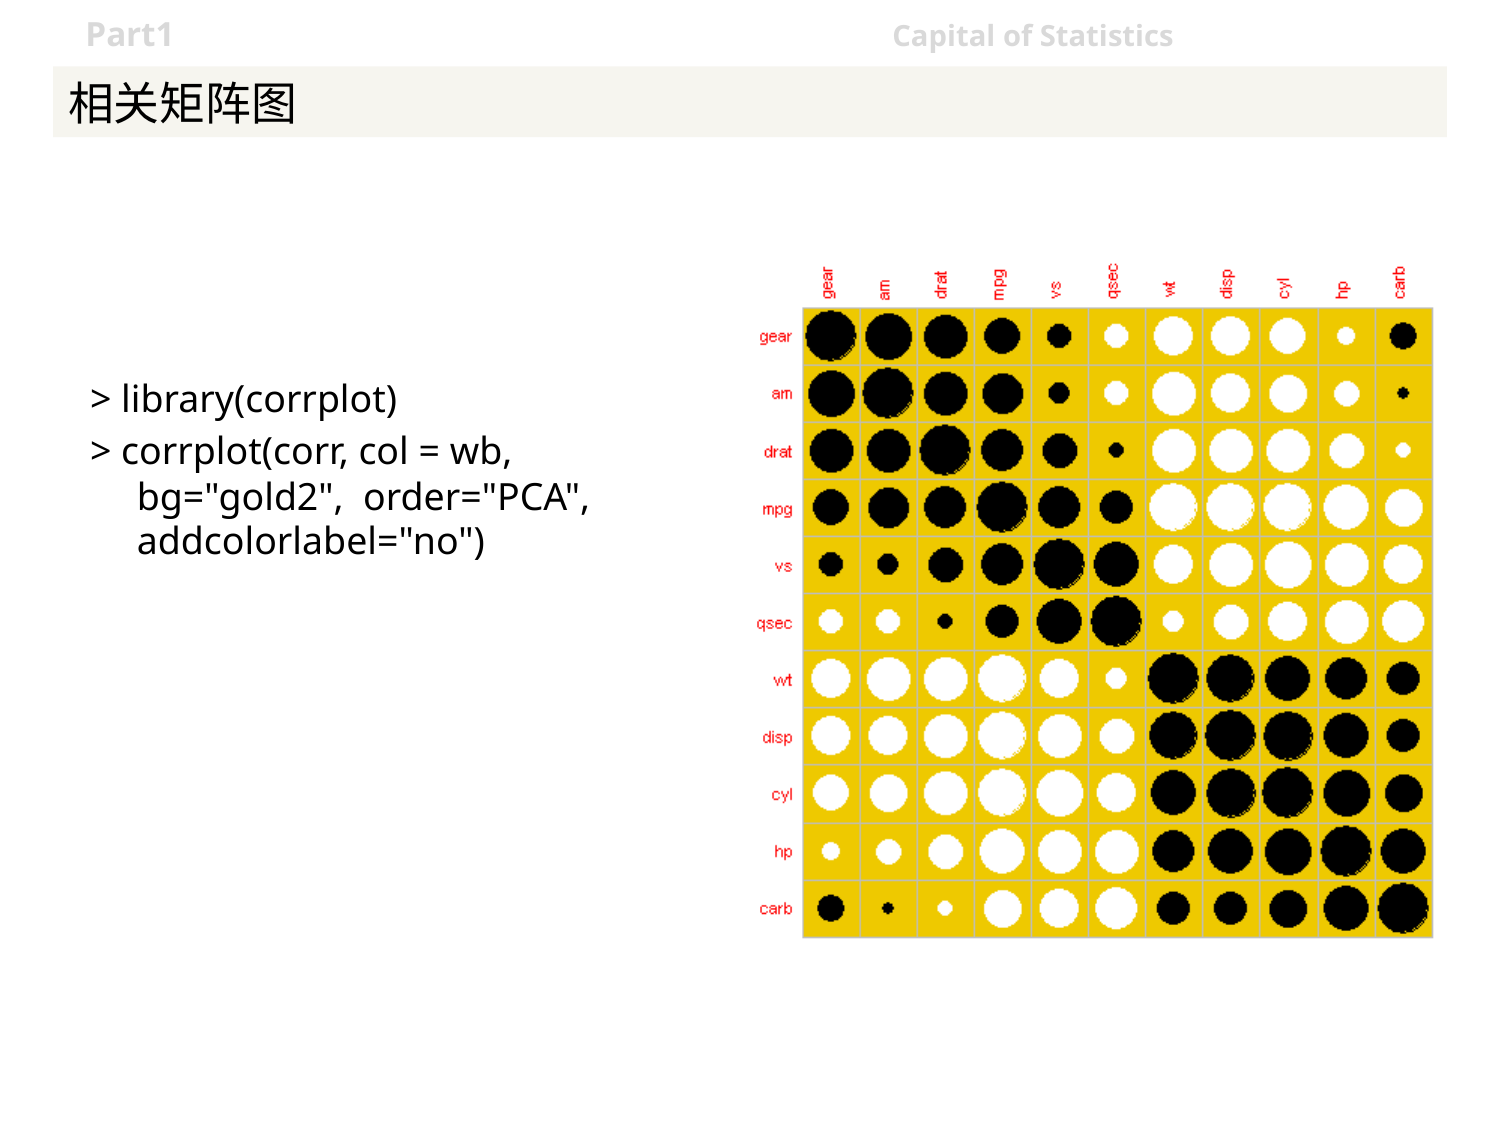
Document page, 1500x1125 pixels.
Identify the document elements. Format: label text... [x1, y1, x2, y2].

title 相关矩阵图 [53, 66, 1447, 138]
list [737, 243, 1459, 965]
list > library(corrplot) > corrplot(corr, col = wb, bg="gold2", order="PCA", addcolorlabel="no") [75, 262, 738, 1005]
